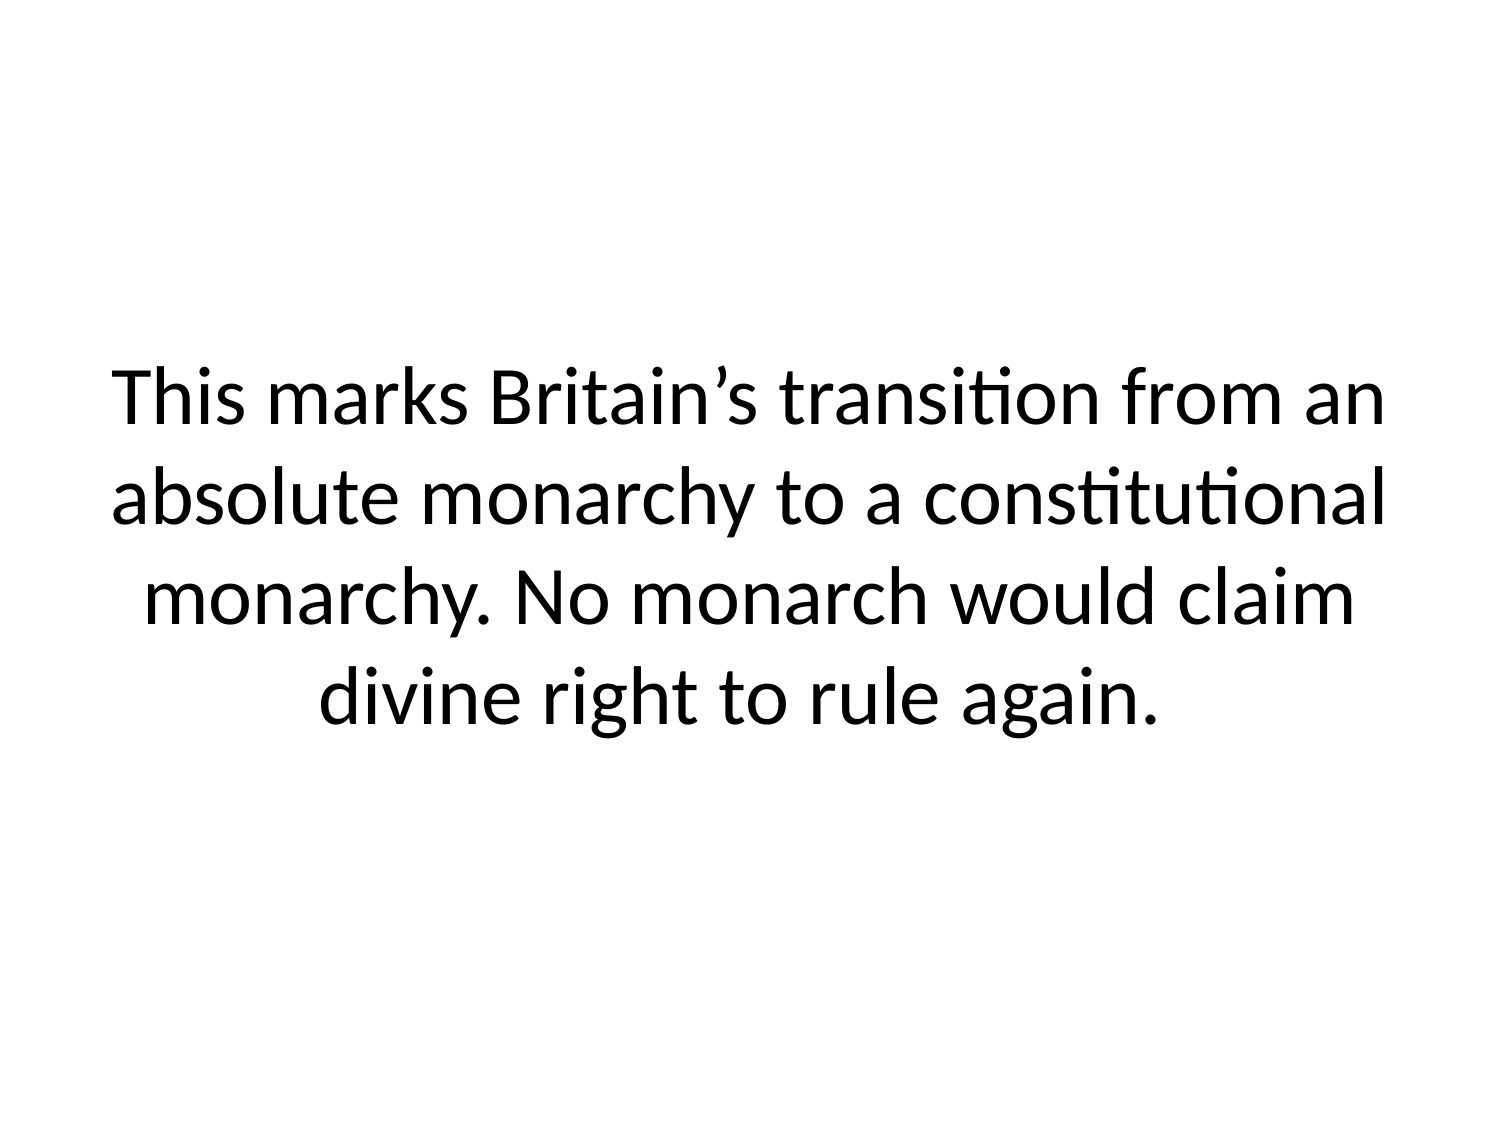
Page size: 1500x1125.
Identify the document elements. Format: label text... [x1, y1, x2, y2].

title This marks Britain’s transition from an absolute monarchy to a constitutional monarchy. No monarch would claim divine right to rule again. [74, 44, 1426, 1038]
